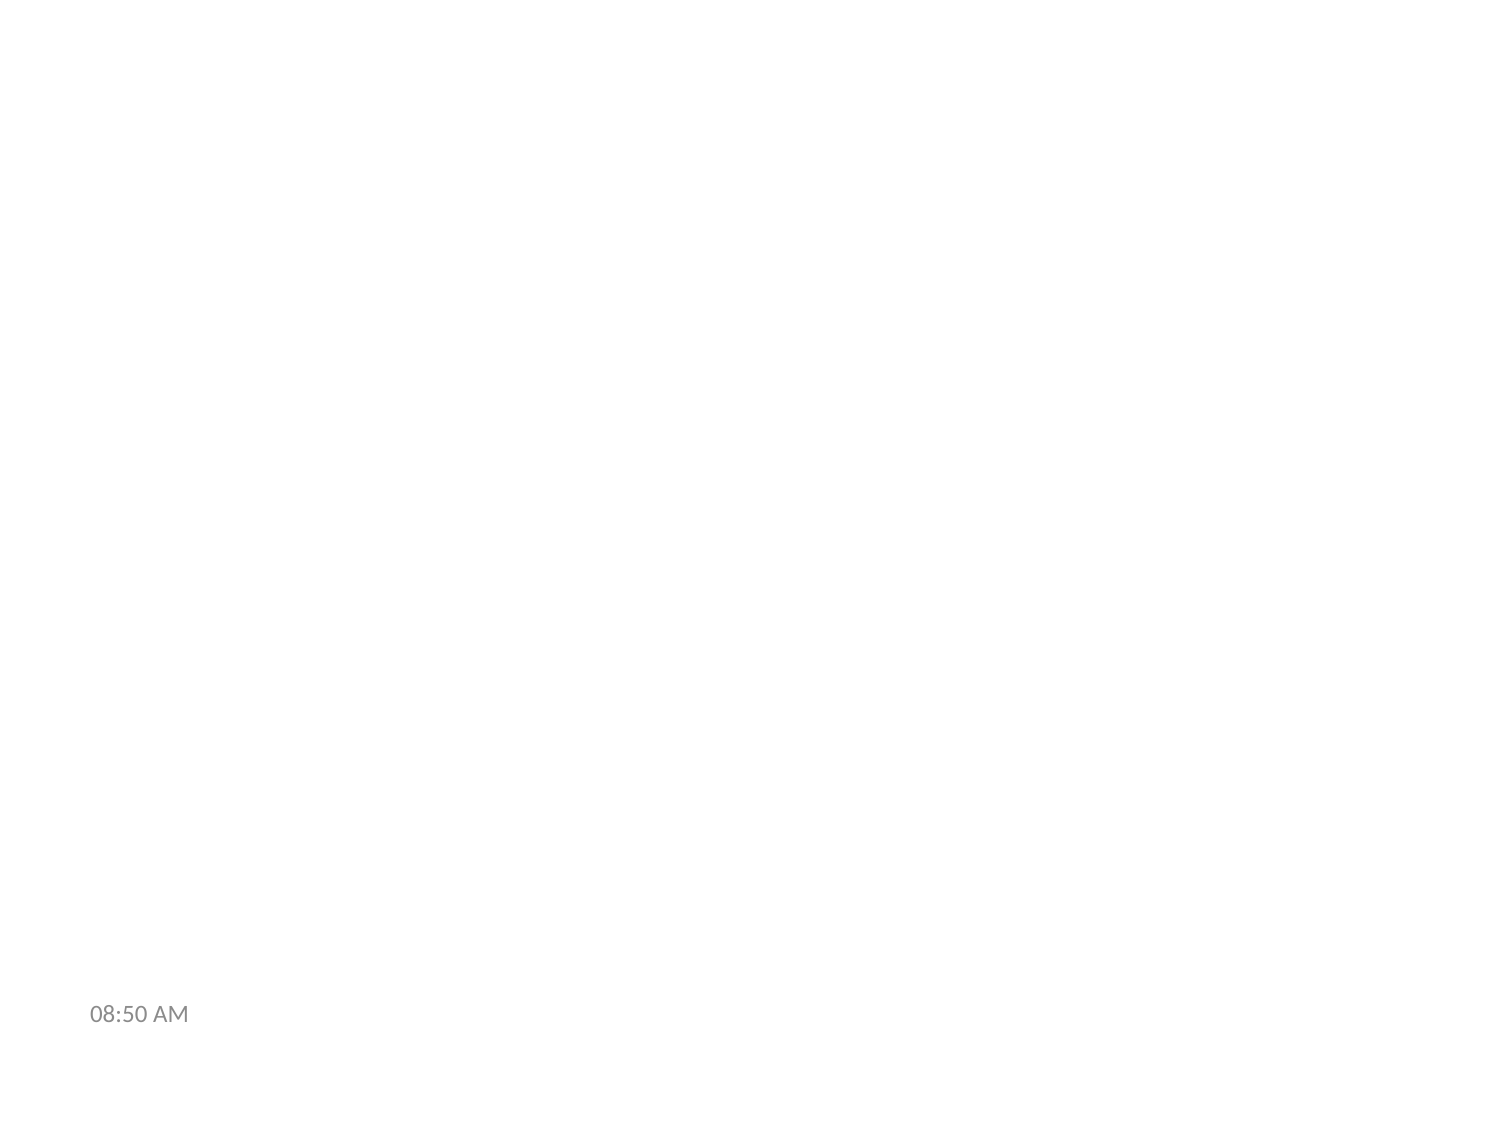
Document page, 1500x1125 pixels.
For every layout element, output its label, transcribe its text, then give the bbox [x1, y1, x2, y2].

text_box 3:35 PM [75, 982, 425, 1043]
